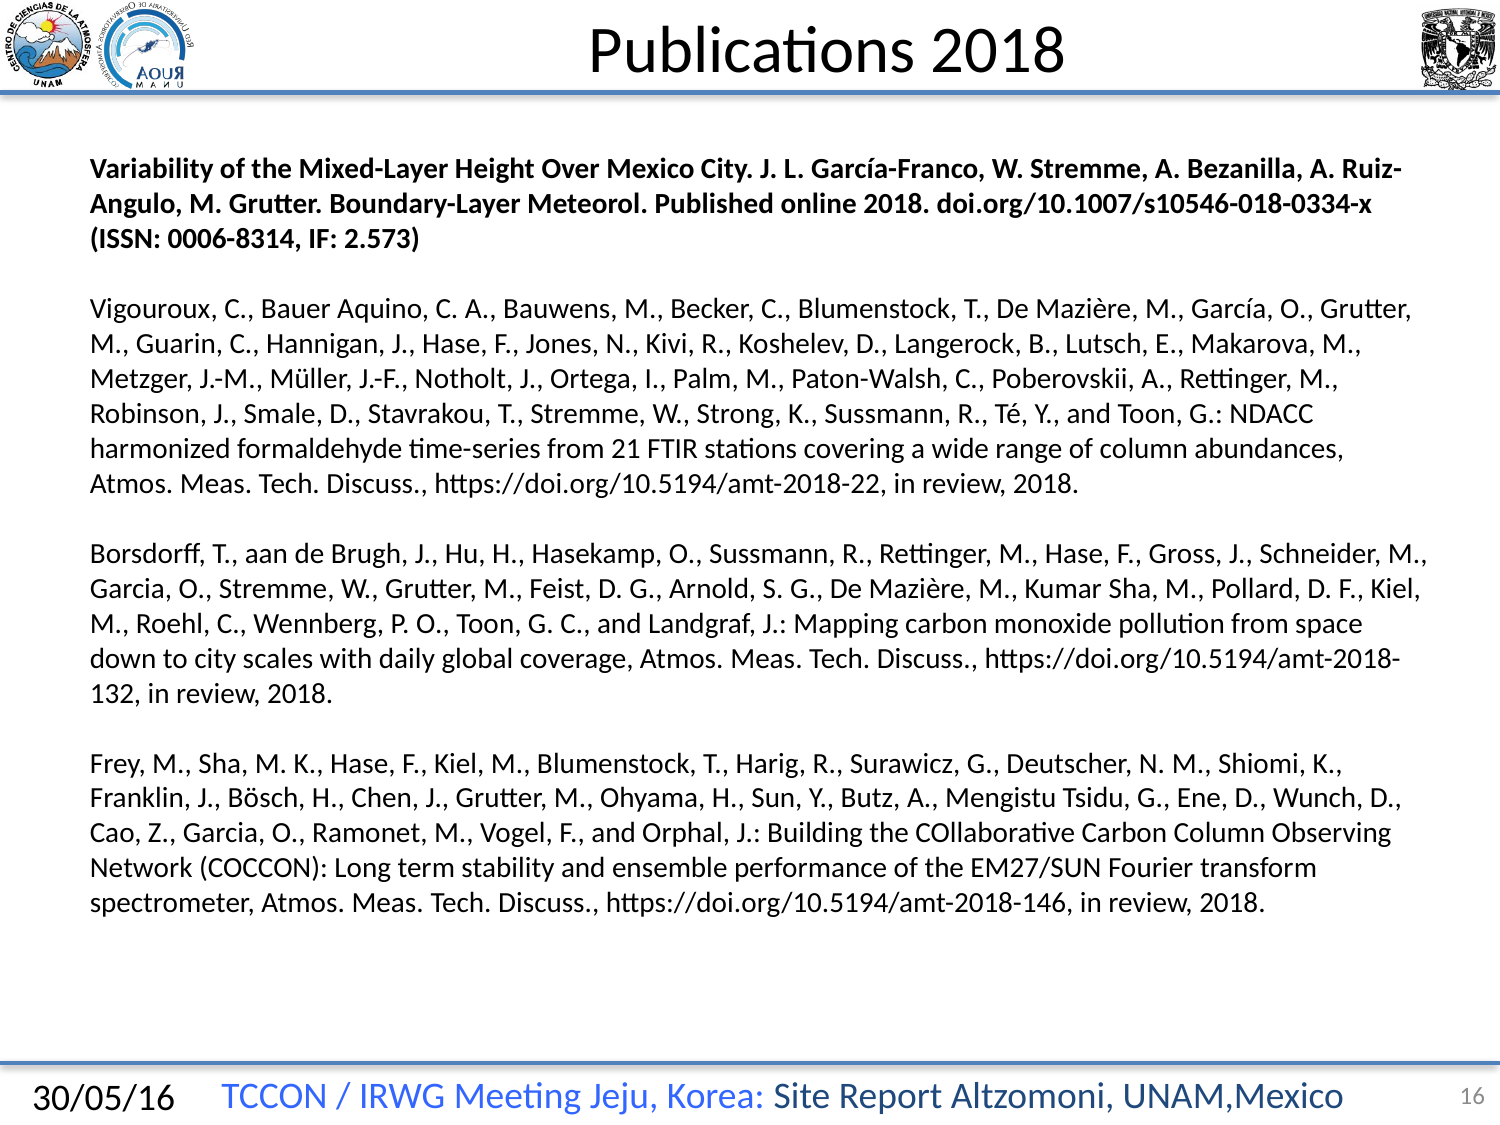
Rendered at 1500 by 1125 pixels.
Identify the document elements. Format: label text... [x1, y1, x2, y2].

picture [0, 0, 195, 90]
picture [1425, 3, 1500, 90]
footer TCCON / IRWG Meeting Jeju, Korea: Site Report Altzomoni, UNAM,Mexico [0, 1063, 1379, 1124]
slide_number 16 [1378, 1065, 1500, 1125]
text_box Variability of the Mixed-Layer Height Over Mexico City. J. L. García-Franco, W. Stremme, A. Bezanilla, A. Ruiz-Angulo, M. Grutter. Boundary-Layer Meteorol. Published online 2018. doi.org/10.1007/s10546-018-0334-x (ISSN: 0006-8314, IF: 2.573) Vigouroux, C., Bauer Aquino, C. A., Bauwens, M., Becker, C., Blumenstock, T., De Mazière, M., García, O., Grutter, M., Guarin, C., Hannigan, J., Hase, F., Jones, N., Kivi, R., Koshelev, D., Langerock, B., Lutsch, E., Makarova, M., Metzger, J.-M., Müller, J.-F., Notholt, J., Ortega, I., Palm, M., Paton-Walsh, C., Poberovskii, A., Rettinger, M., Robinson, J., Smale, D., Stavrakou, T., Stremme, W., Strong, K., Sussmann, R., Té, Y., and Toon, G.: NDACC harmonized formaldehyde time-series from 21 FTIR stations covering a wide range of column abundances, Atmos. Meas. Tech. Discuss., https://doi.org/10.5194/amt-2018-22, in review, 2018. Borsdorff, T., aan de Brugh, J., Hu, H., Hasekamp, O., Sussmann, R., Rettinger, M., Hase, F., Gross, J., Schneider, M., Garcia, O., Stremme, W., Grutter, M., Feist, D. G., Arnold, S. G., De Mazière, M., Kumar Sha, M., Pollard, D. F., Kiel, M., Roehl, C., Wennberg, P. O., Toon, G. C., and Landgraf, J.: Mapping carbon monoxide pollution from space down to city scales with daily global coverage, Atmos. Meas. Tech. Discuss., https://doi.org/10.5194/amt-2018-132, in review, 2018. Frey, M., Sha, M. K., Hase, F., Kiel, M., Blumenstock, T., Harig, R., Surawicz, G., Deutscher, N. M., Shiomi, K., Franklin, J., Bösch, H., Chen, J., Grutter, M., Ohyama, H., Sun, Y., Butz, A., Mengistu Tsidu, G., Ene, D., Wunch, D., Cao, Z., Garcia, O., Ramonet, M., Vogel, F., and Orphal, J.: Building the COllaborative Carbon Column Observing Network (COCCON): Long term stability and ensemble performance of the EM27/SUN Fourier transform spectrometer, Atmos. Meas. Tech. Discuss., https://doi.org/10.5194/amt-2018-146, in review, 2018. [74, 142, 1450, 996]
text_box [74, 45, 1425, 142]
title Publications 2018 [229, 0, 1425, 45]
